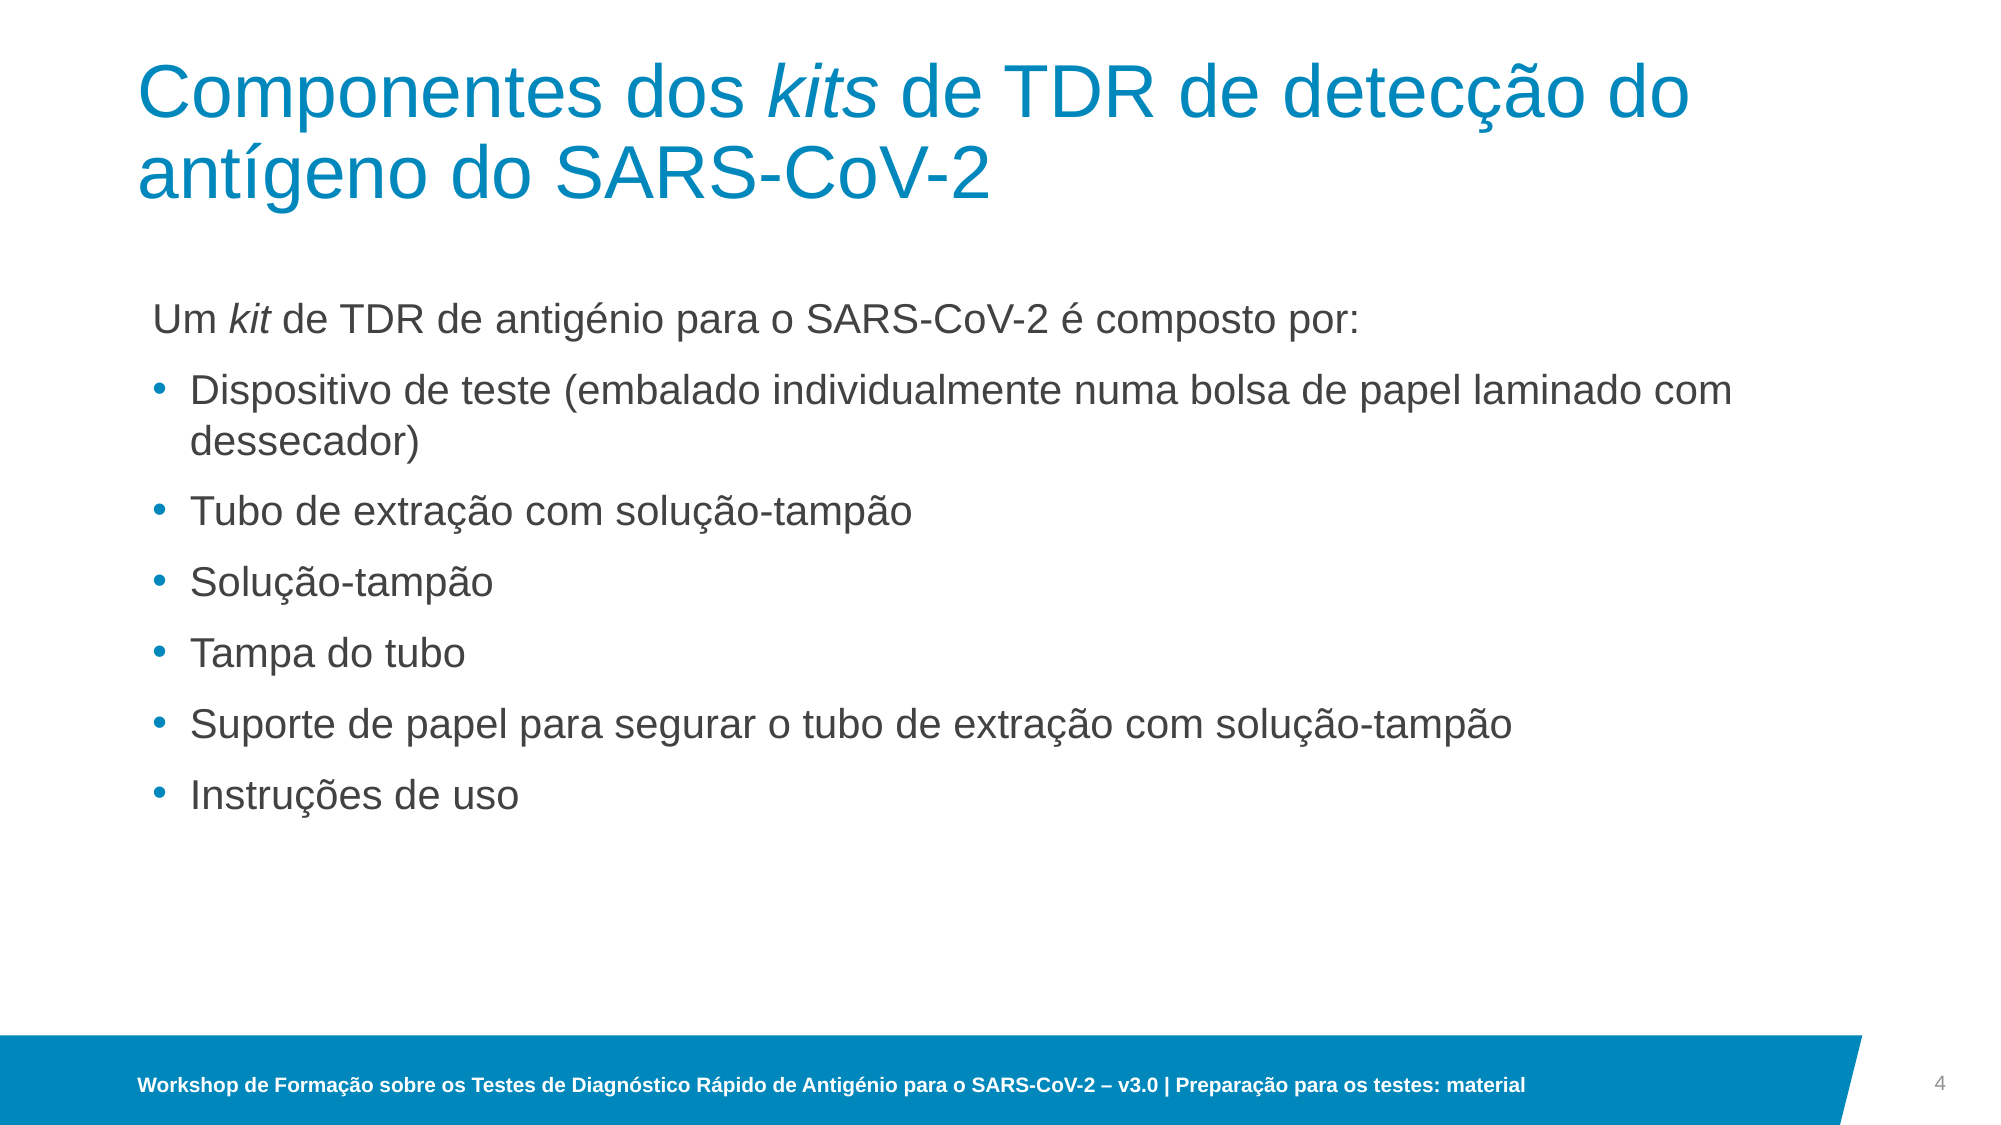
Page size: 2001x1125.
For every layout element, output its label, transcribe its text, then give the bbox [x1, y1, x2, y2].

slide_number 4 [1862, 1035, 1947, 1125]
list Um kit de TDR de antigénio para o SARS-CoV-2 é composto por: Dispositivo de teste (embalado individualmente numa bolsa de papel laminado com dessecador) Tubo de extração com solução-tampão Solução-tampão Tampa do tubo Suporte de papel para segurar o tubo de extração com solução-tampão Instruções de uso [137, 284, 1863, 1014]
title Componentes dos kits de TDR de detecção do antígeno do SARS-CoV-2 [137, 59, 1863, 215]
footer Workshop de Formação sobre os Testes de Diagnóstico Rápido de Antigénio para o SARS-CoV-2 – v3.0 | Preparação para os testes: material [137, 1042, 1661, 1125]
